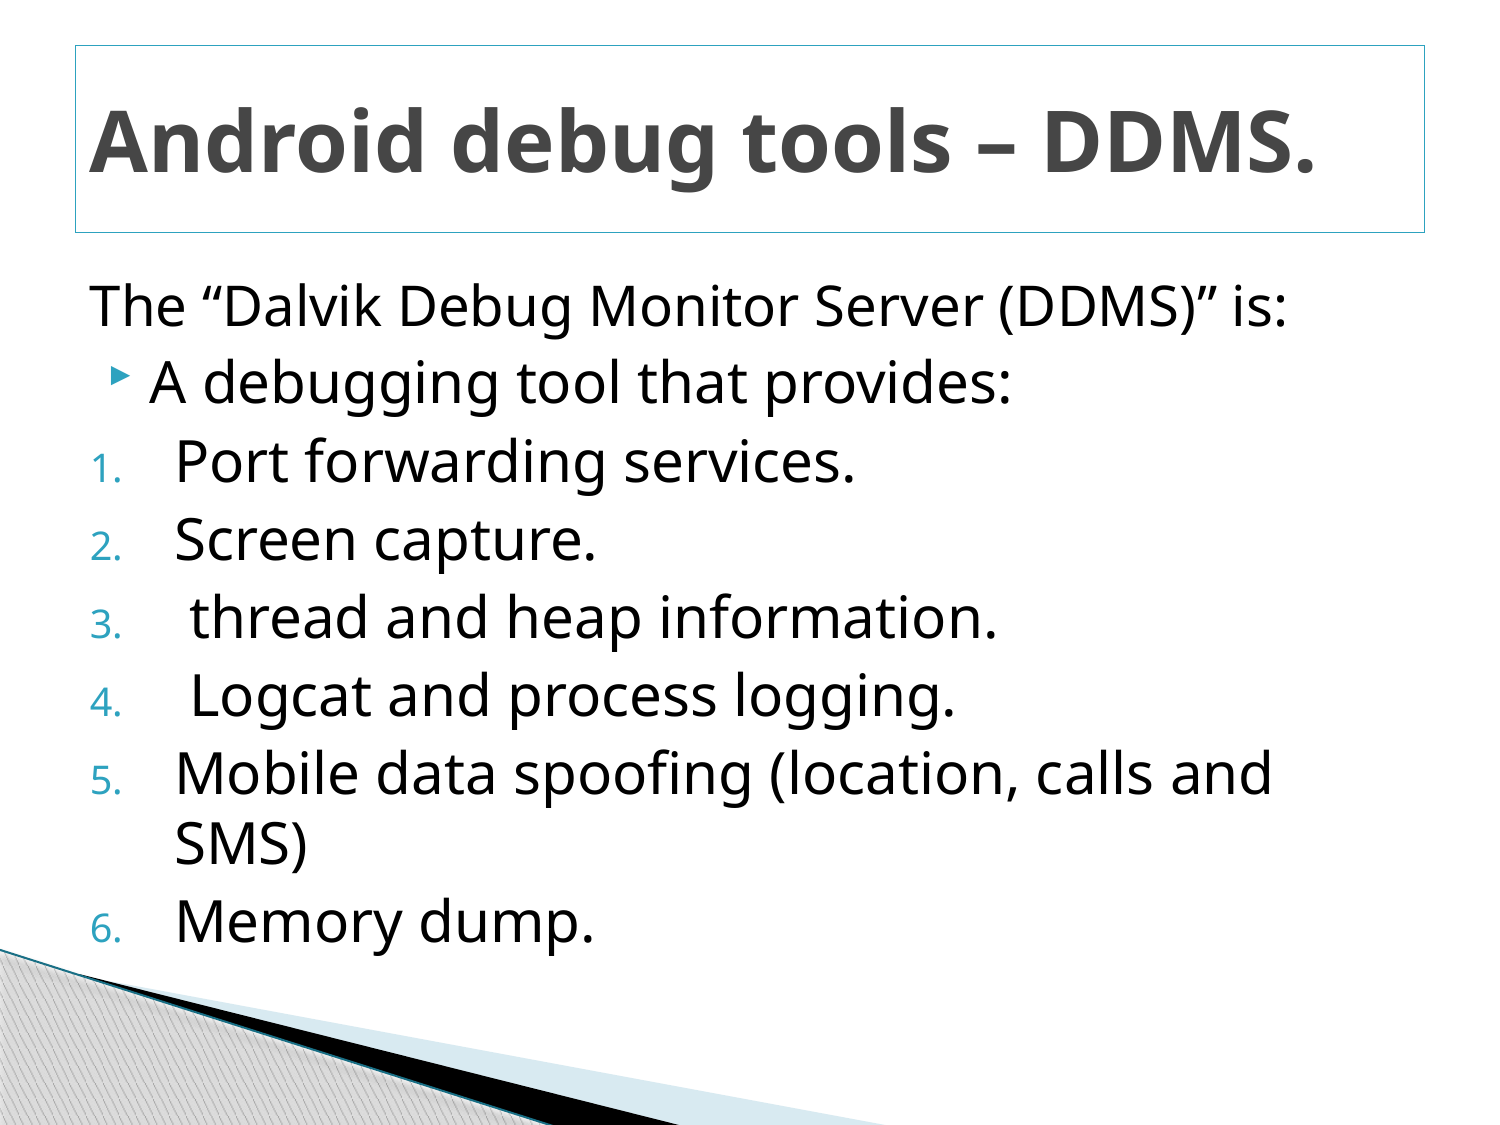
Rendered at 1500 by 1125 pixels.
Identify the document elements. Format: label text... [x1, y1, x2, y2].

title Android debug tools – DDMS. [75, 45, 1425, 233]
list The “Dalvik Debug Monitor Server (DDMS)” is: A debugging tool that provides: Port forwarding services. Screen capture. thread and heap information. Logcat and process logging. Mobile data spoofing (location, calls and SMS) Memory dump. [75, 262, 1425, 1005]
